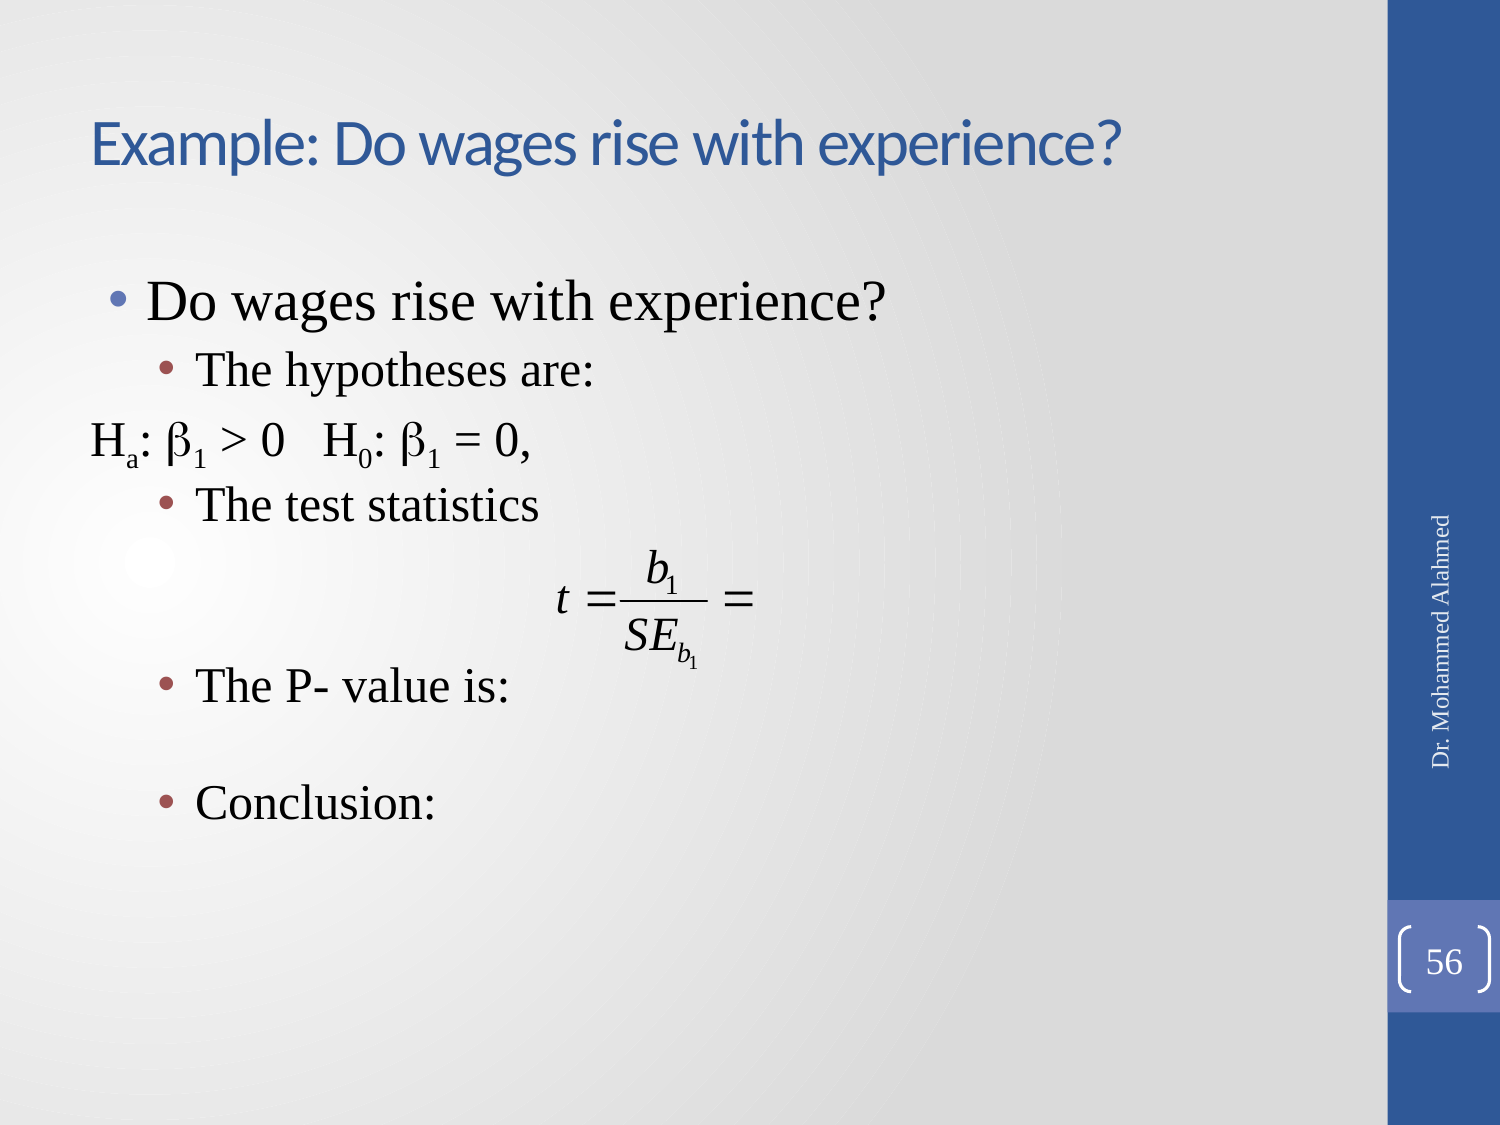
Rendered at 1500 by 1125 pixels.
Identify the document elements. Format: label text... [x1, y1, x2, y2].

title Example: Do wages rise with experience? [75, 45, 1325, 233]
footer Dr. Mohammed Alahmed [1408, 500, 1469, 889]
slide_number 56 [1397, 925, 1492, 994]
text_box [549, 536, 753, 682]
list Do wages rise with experience? The hypotheses are: H0: 1 = 0, Ha: 1 > 0 The test statistics The P- value is: Conclusion: [75, 262, 1325, 1050]
